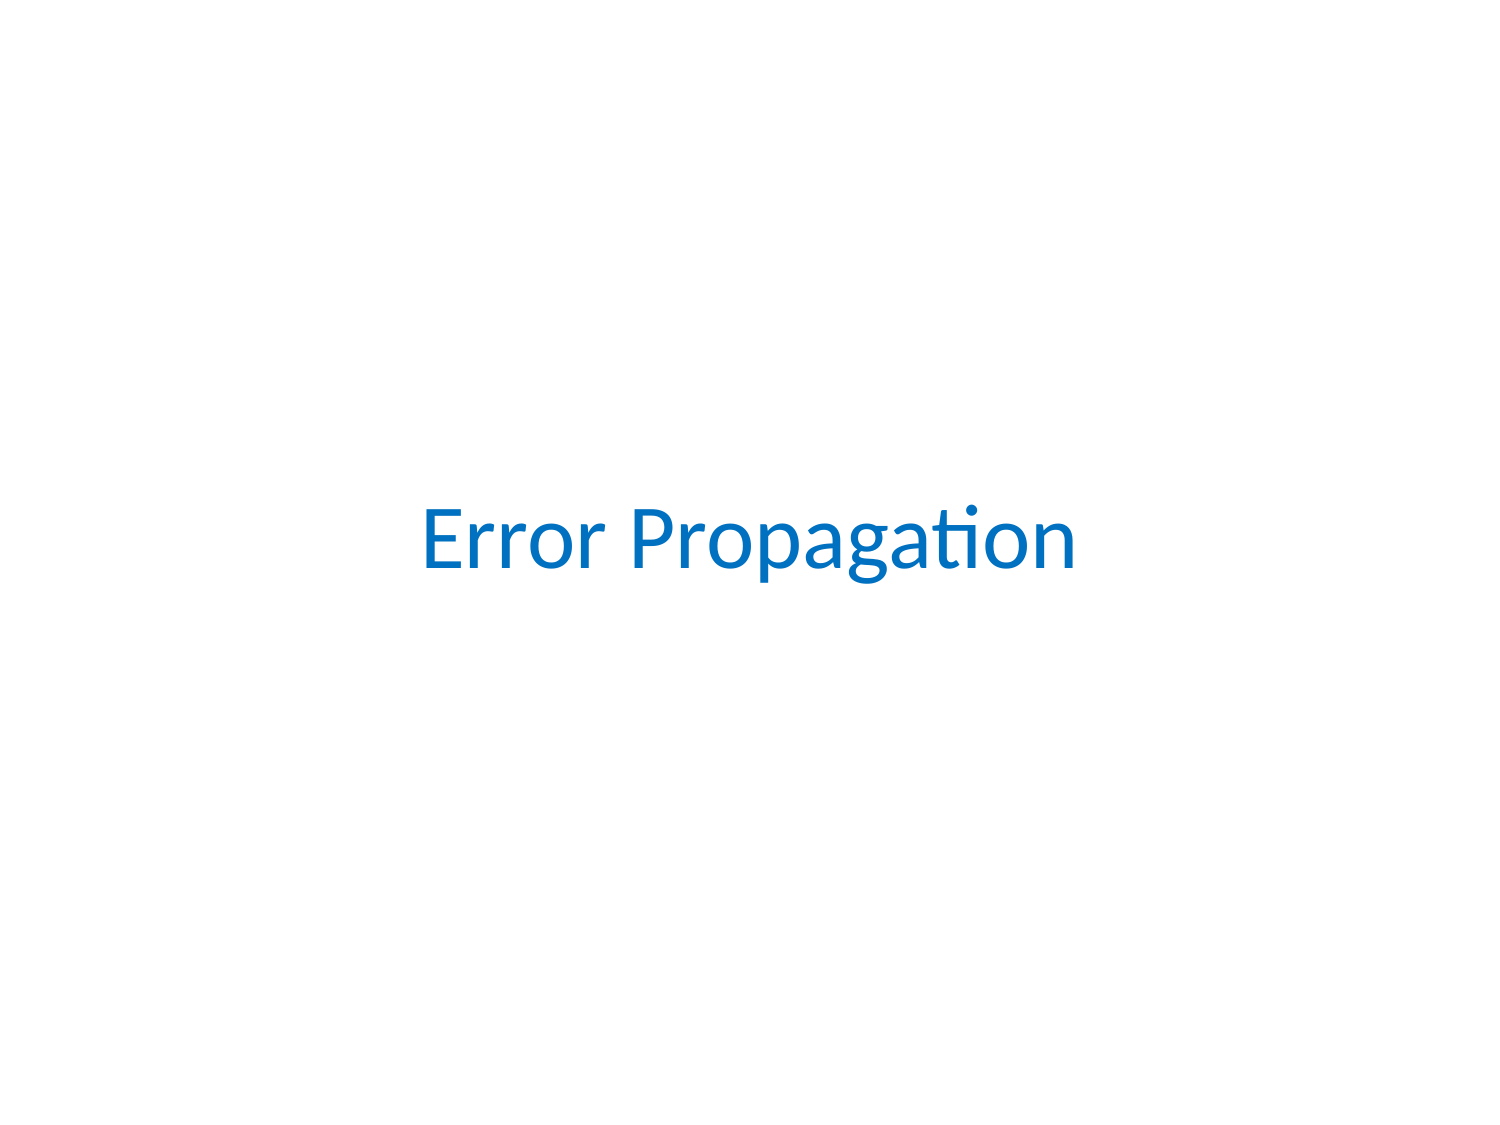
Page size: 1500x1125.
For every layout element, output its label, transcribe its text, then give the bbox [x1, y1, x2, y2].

title Error Propagation [112, 275, 1388, 788]
